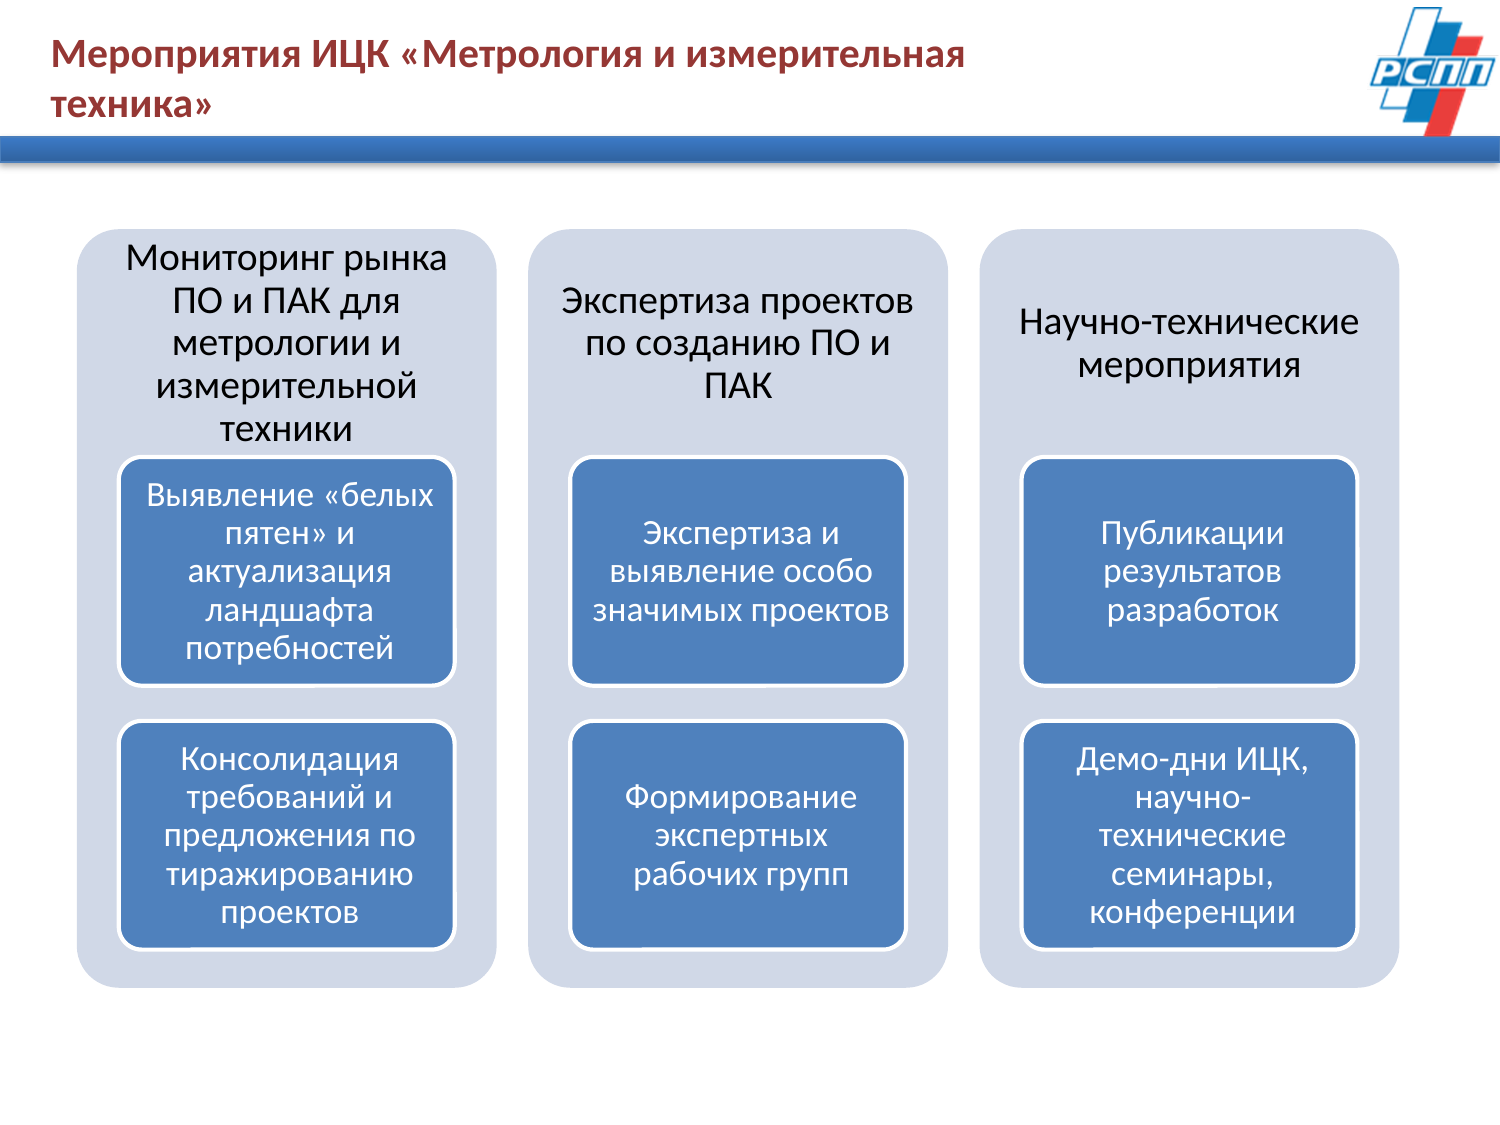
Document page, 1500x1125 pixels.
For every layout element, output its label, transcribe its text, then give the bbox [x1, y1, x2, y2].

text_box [76, 228, 1400, 988]
text_box [0, 136, 1500, 163]
text_box Мероприятия ИЦК «Метрология и измерительная техника» [35, 18, 987, 133]
picture [1366, 6, 1500, 138]
